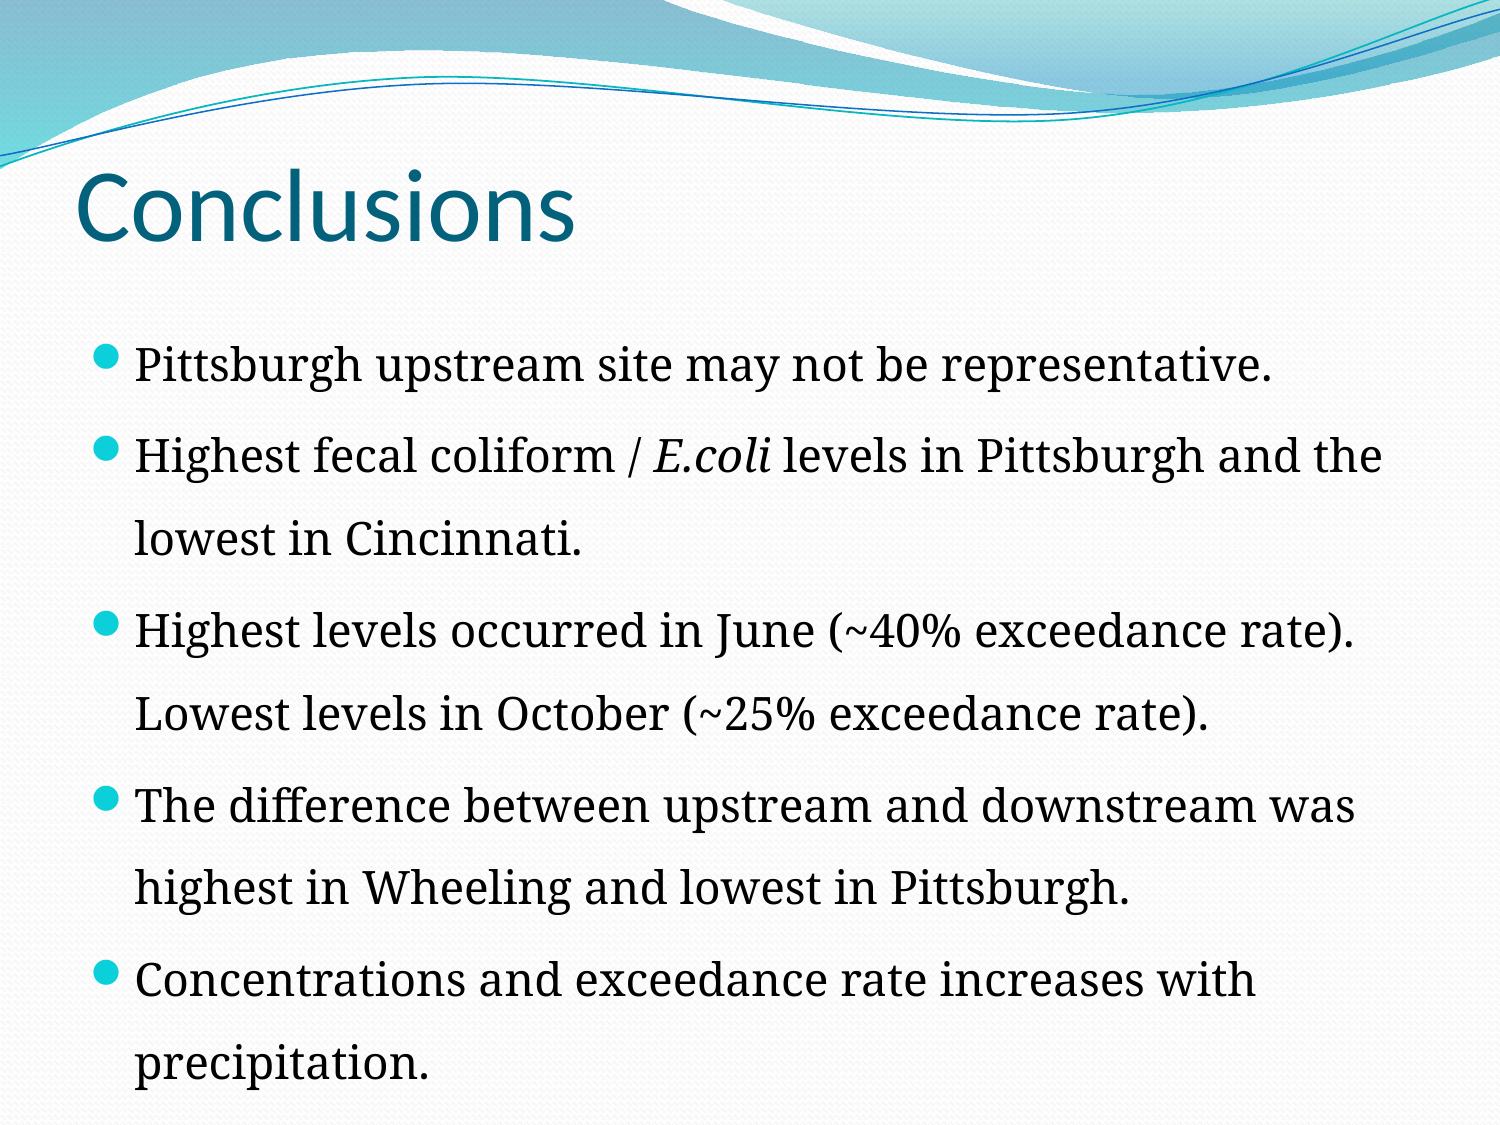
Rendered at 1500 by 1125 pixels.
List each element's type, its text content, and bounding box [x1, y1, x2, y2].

list Pittsburgh upstream site may not be representative. Highest fecal coliform / E.coli levels in Pittsburgh and the lowest in Cincinnati. Highest levels occurred in June (~40% exceedance rate). Lowest levels in October (~25% exceedance rate). The difference between upstream and downstream was highest in Wheeling and lowest in Pittsburgh. Concentrations and exceedance rate increases with precipitation. [75, 299, 1425, 1113]
title Conclusions [75, 115, 1425, 263]
